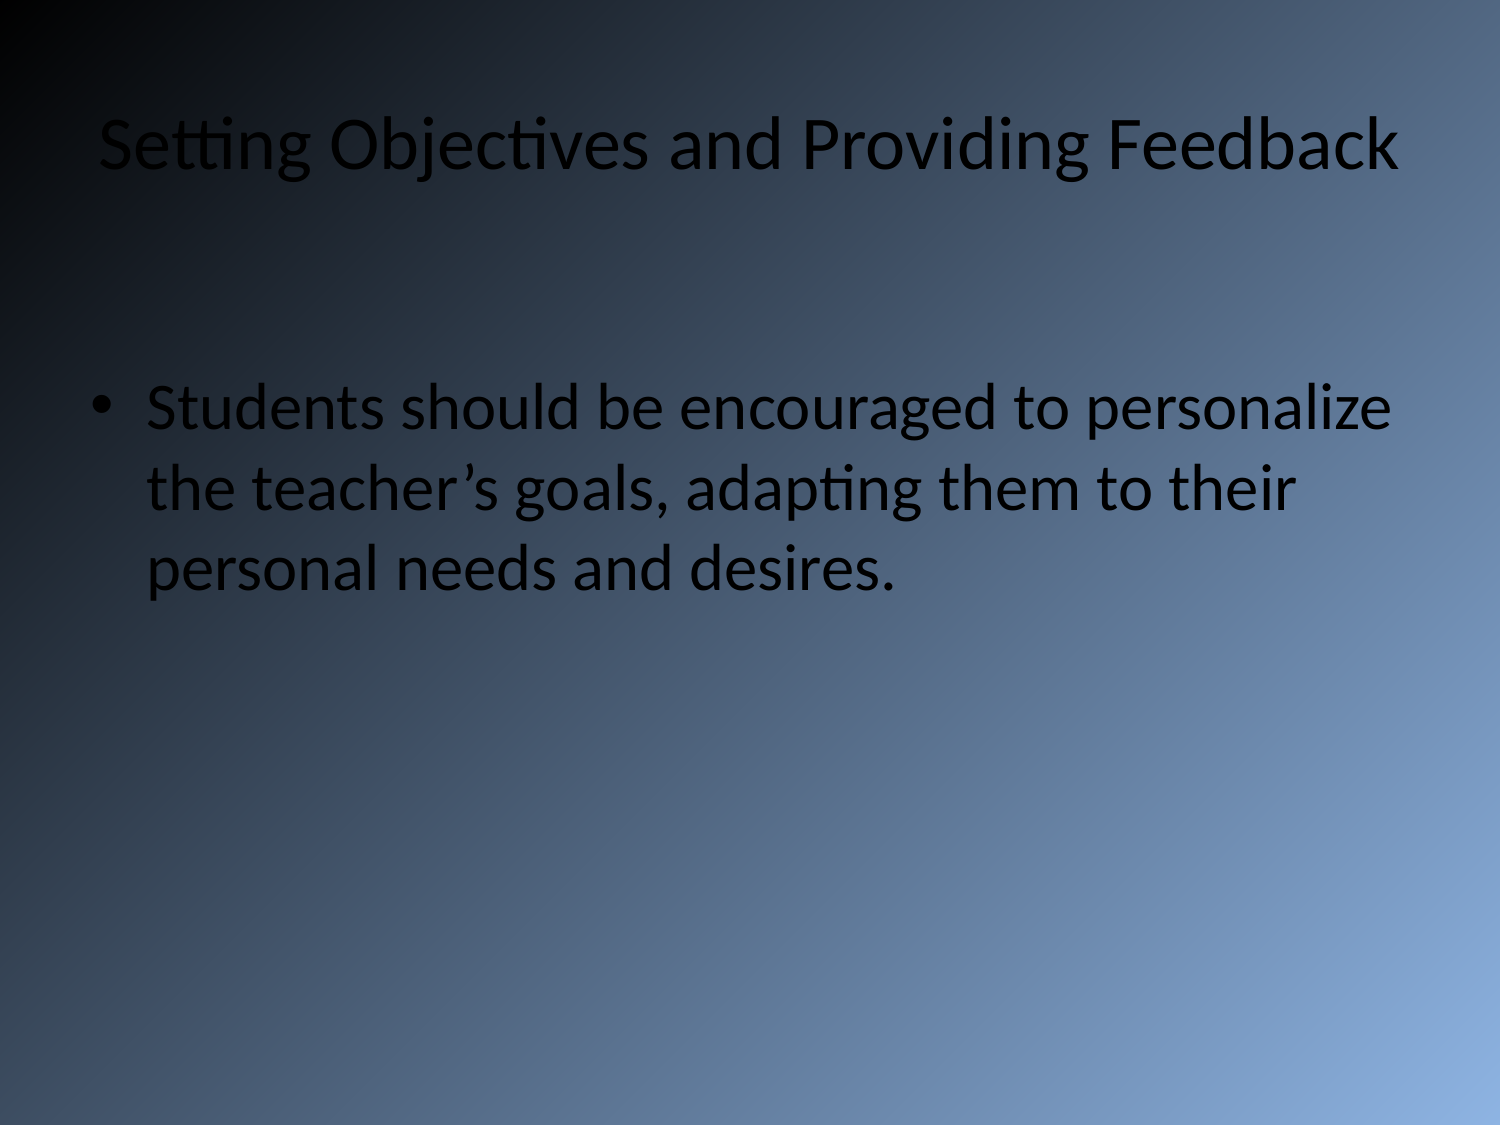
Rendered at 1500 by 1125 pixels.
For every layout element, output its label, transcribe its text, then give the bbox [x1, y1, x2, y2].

title Setting Objectives and Providing Feedback [75, 45, 1425, 233]
list Students should be encouraged to personalize the teacher’s goals, adapting them to their personal needs and desires. [75, 262, 1425, 1005]
